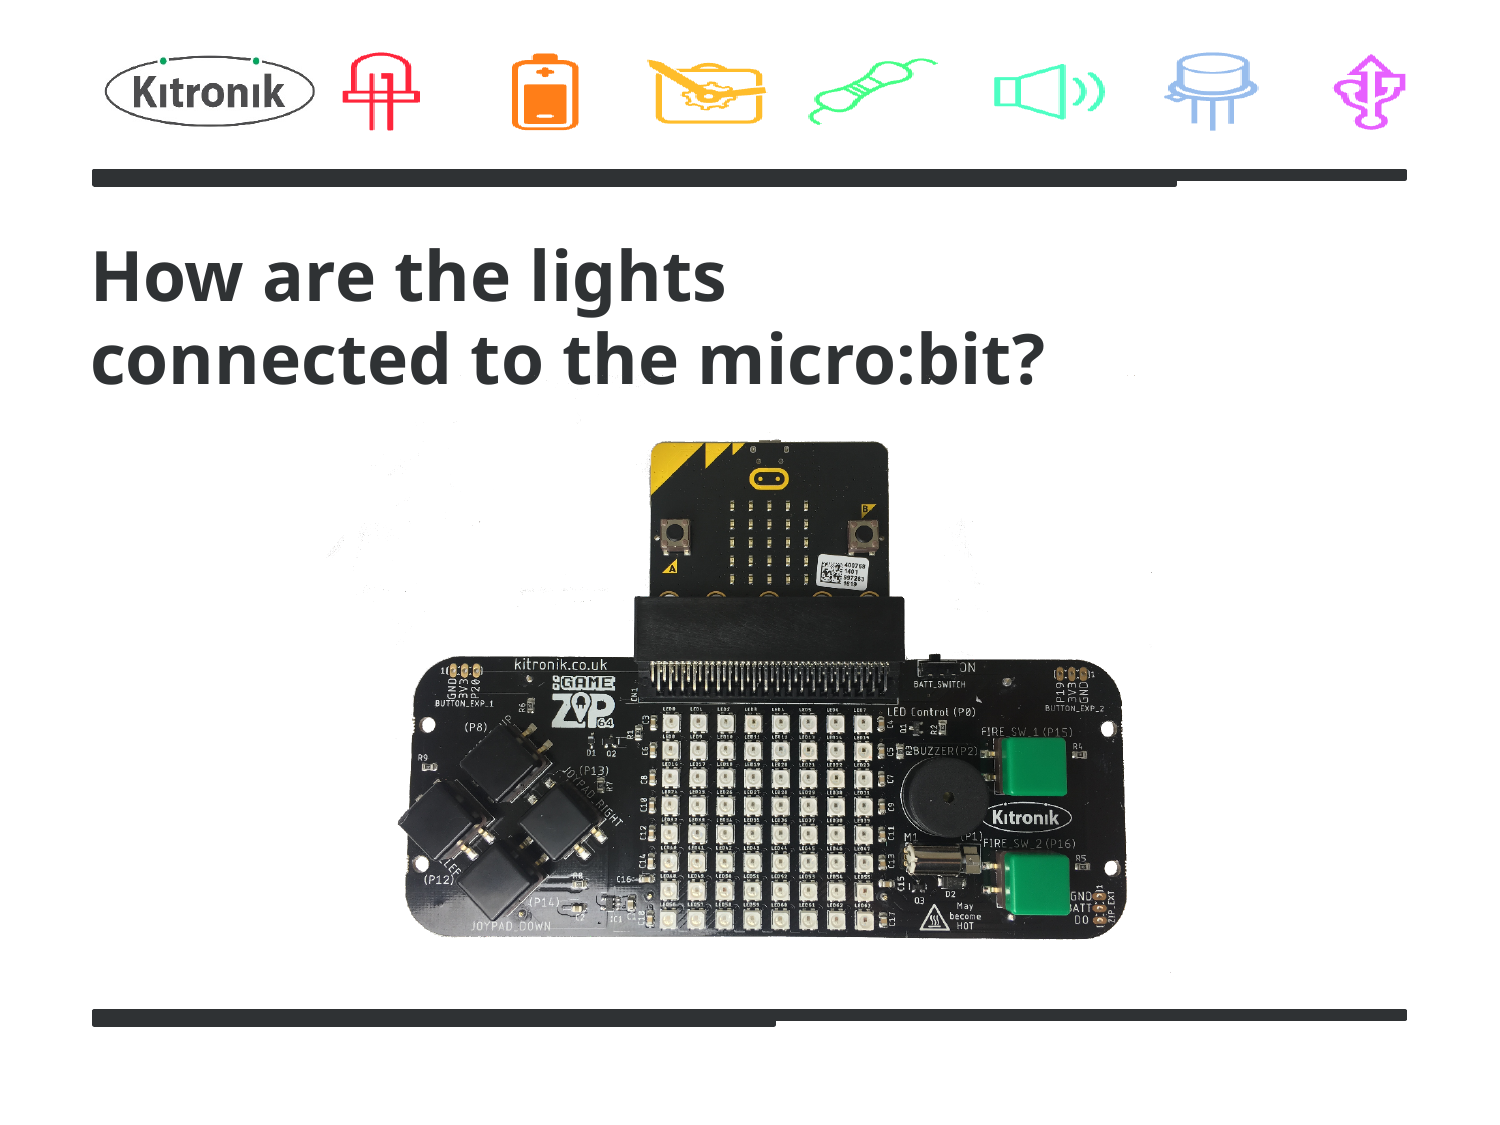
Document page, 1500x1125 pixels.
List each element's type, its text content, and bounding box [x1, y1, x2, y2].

text_box [1168, 1009, 1407, 1021]
picture [342, 52, 1406, 131]
text_box [92, 169, 1407, 181]
picture [94, 44, 325, 138]
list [325, 375, 1175, 1012]
text_box [92, 1021, 776, 1027]
text_box [92, 181, 1177, 187]
text_box [92, 1009, 331, 1021]
title How are the lights connected to the micro:bit? [75, 221, 1069, 409]
